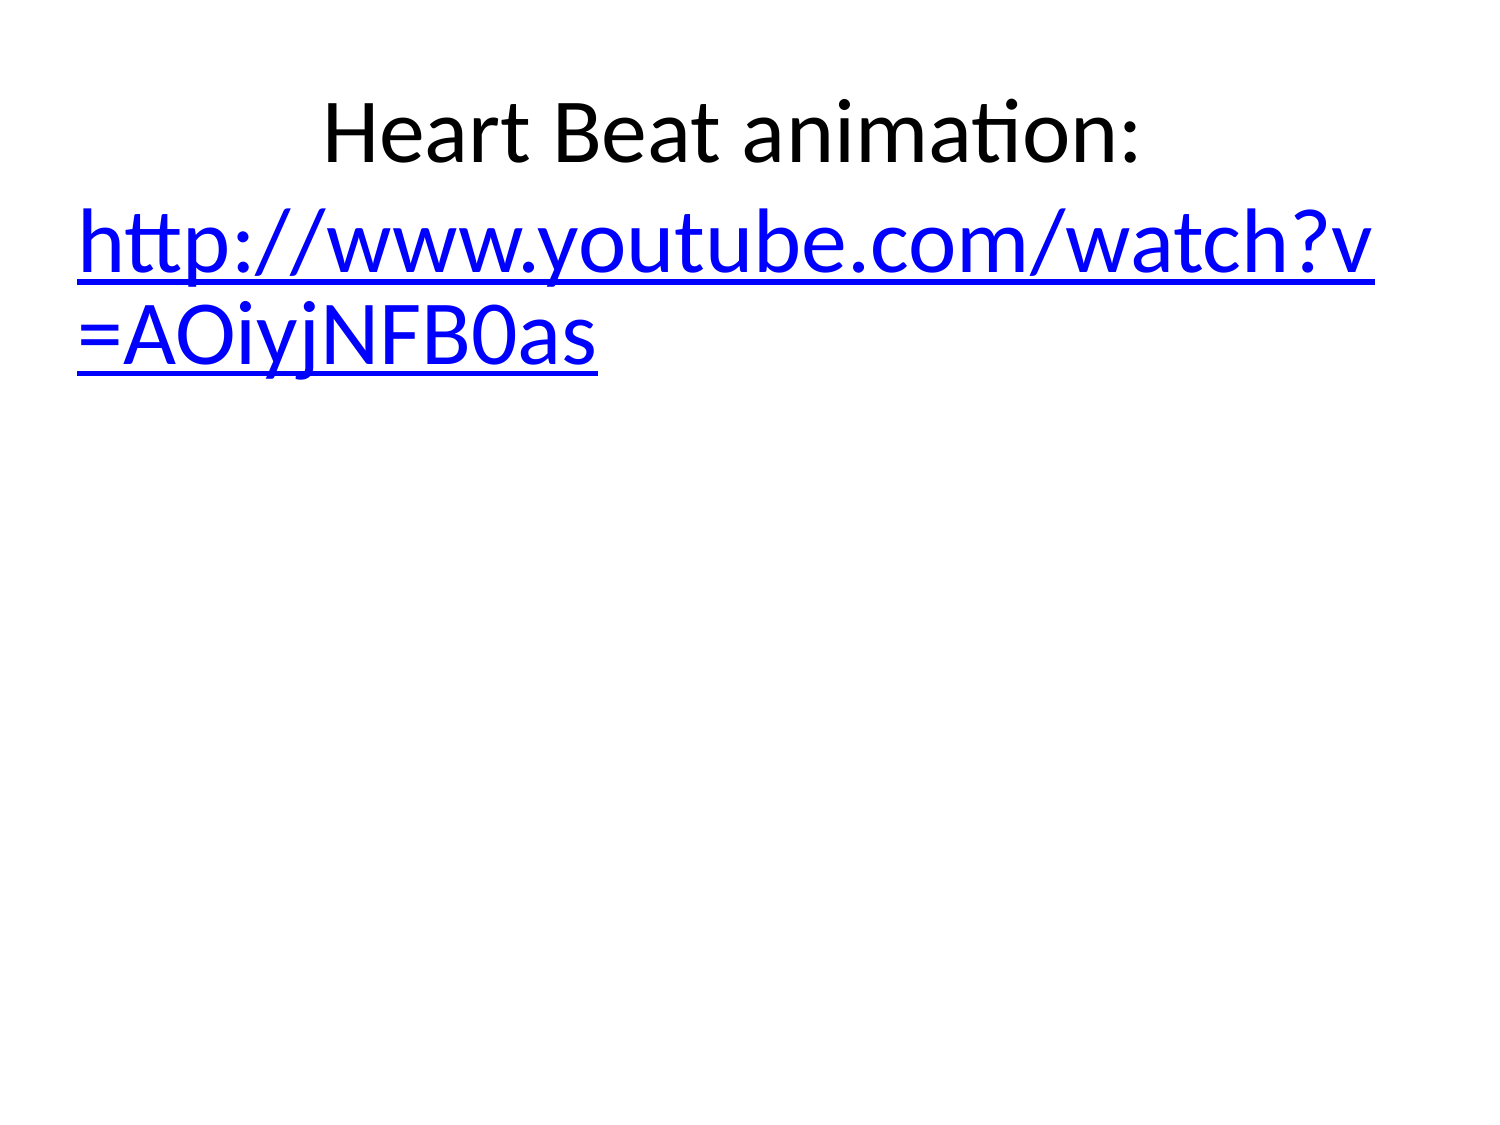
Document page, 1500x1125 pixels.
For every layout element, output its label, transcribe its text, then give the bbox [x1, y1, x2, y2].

title Heart Beat animation: http://www.youtube.com/watch?v=AOiyjNFB0as [62, 45, 1425, 538]
